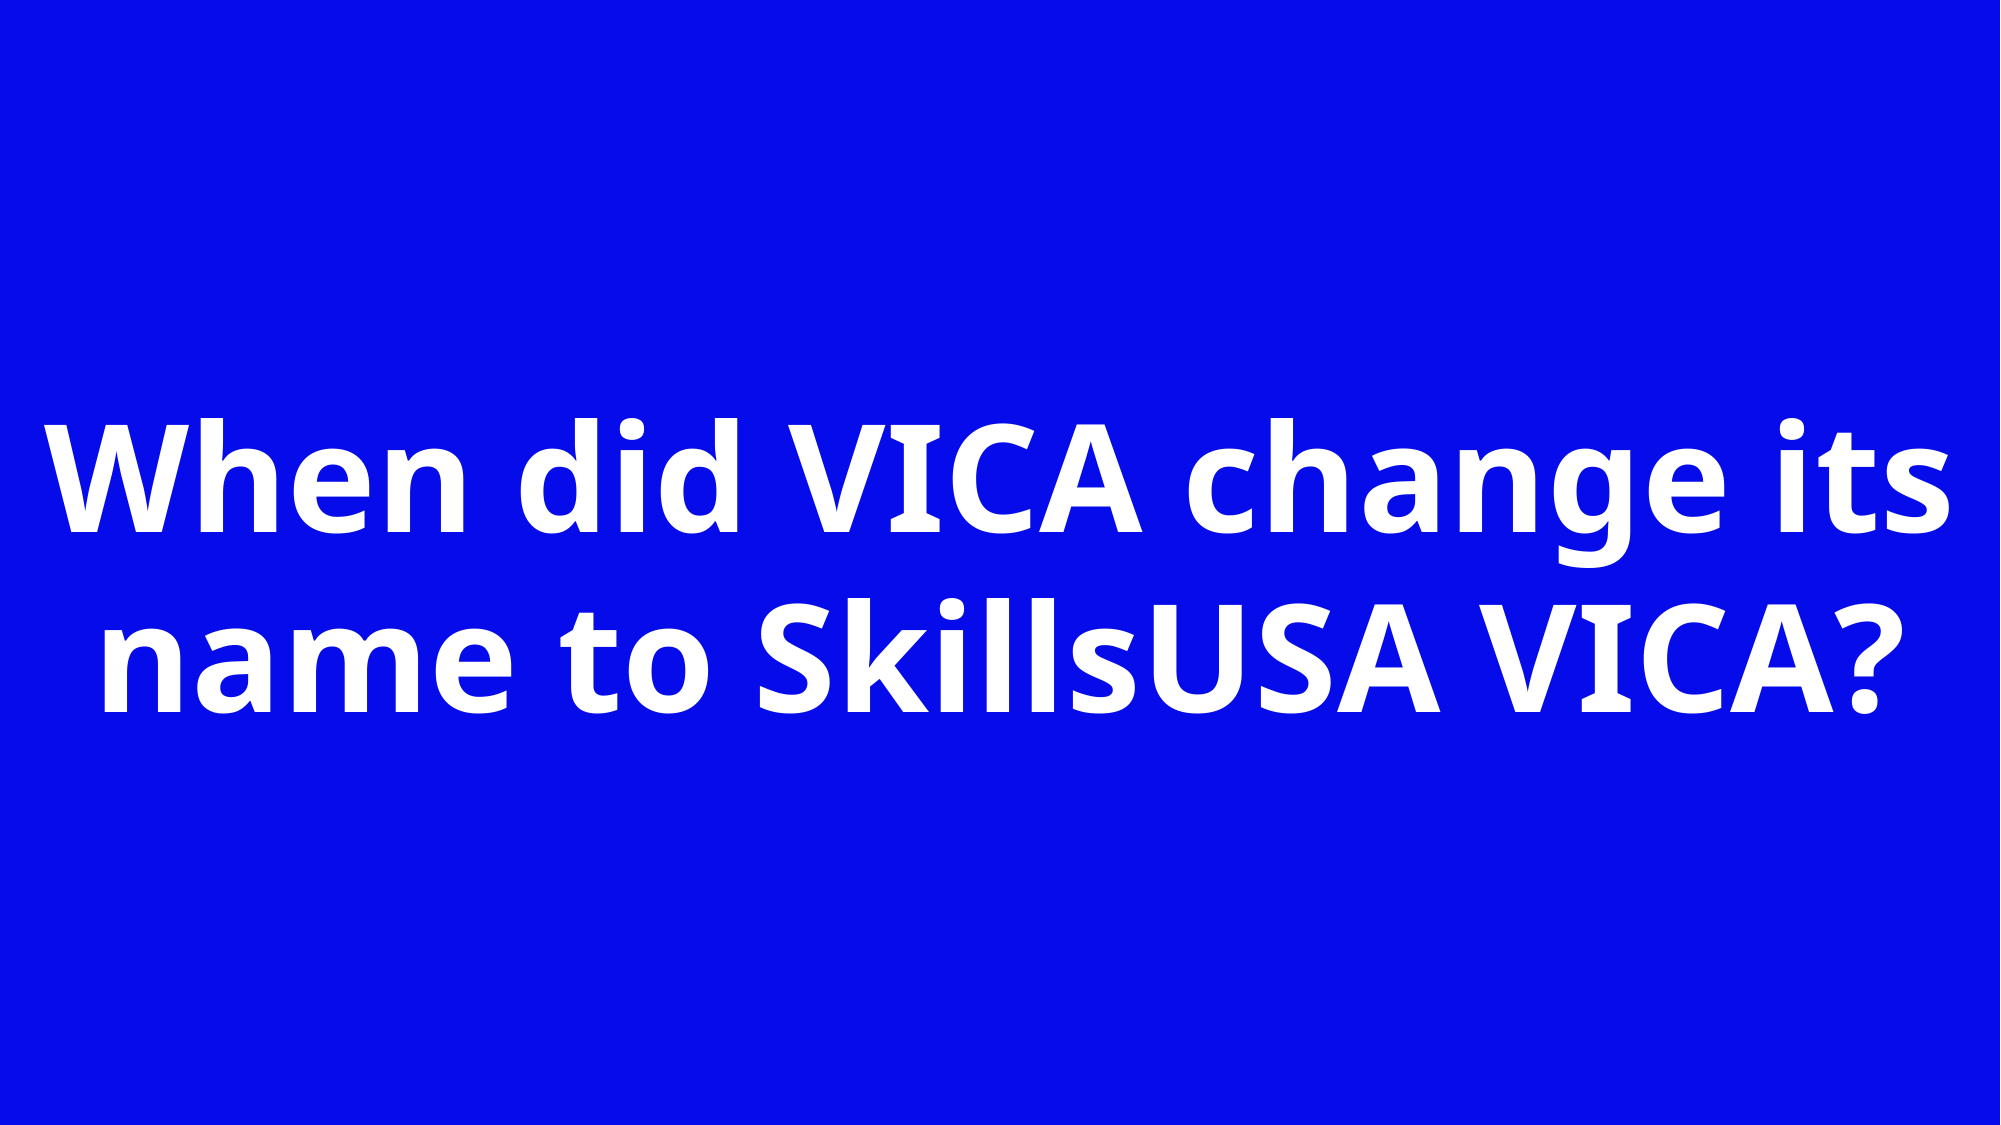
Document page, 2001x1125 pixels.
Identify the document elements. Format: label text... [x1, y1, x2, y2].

text_box When did VICA change its name to SkillsUSA VICA? [0, 0, 2000, 1125]
